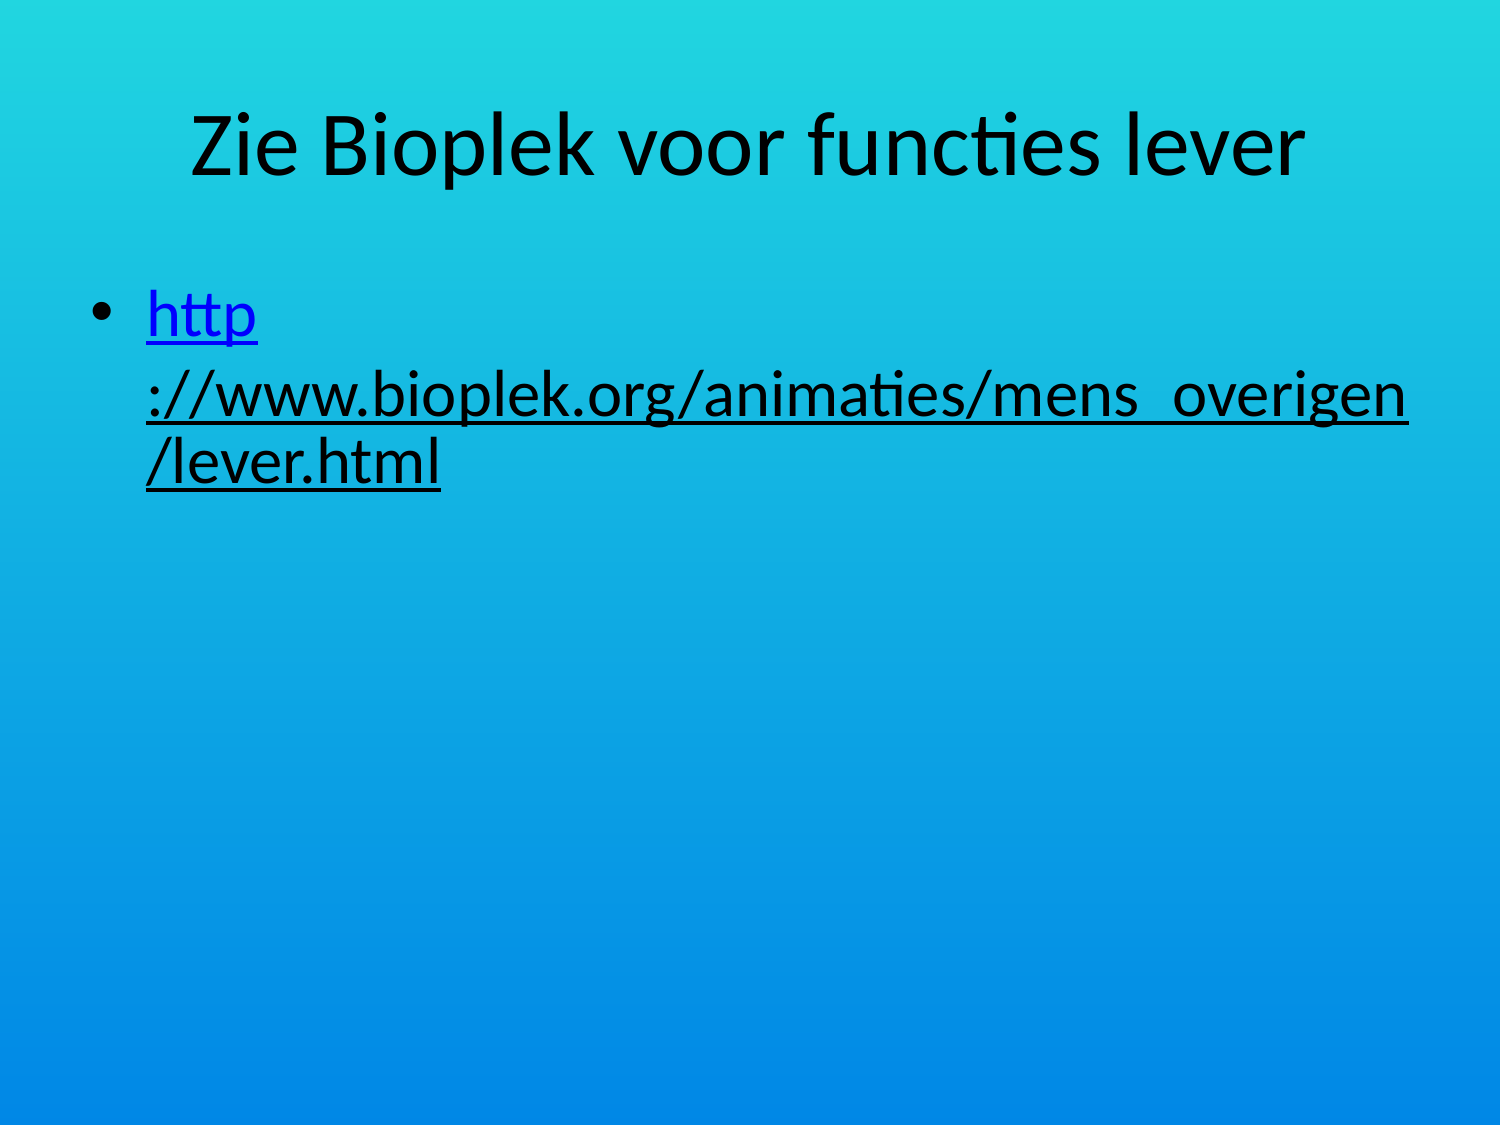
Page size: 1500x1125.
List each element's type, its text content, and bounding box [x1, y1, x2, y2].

title Zie Bioplek voor functies lever [75, 45, 1425, 233]
list http://www.bioplek.org/animaties/mens_overigen/lever.html [75, 262, 1425, 1005]
